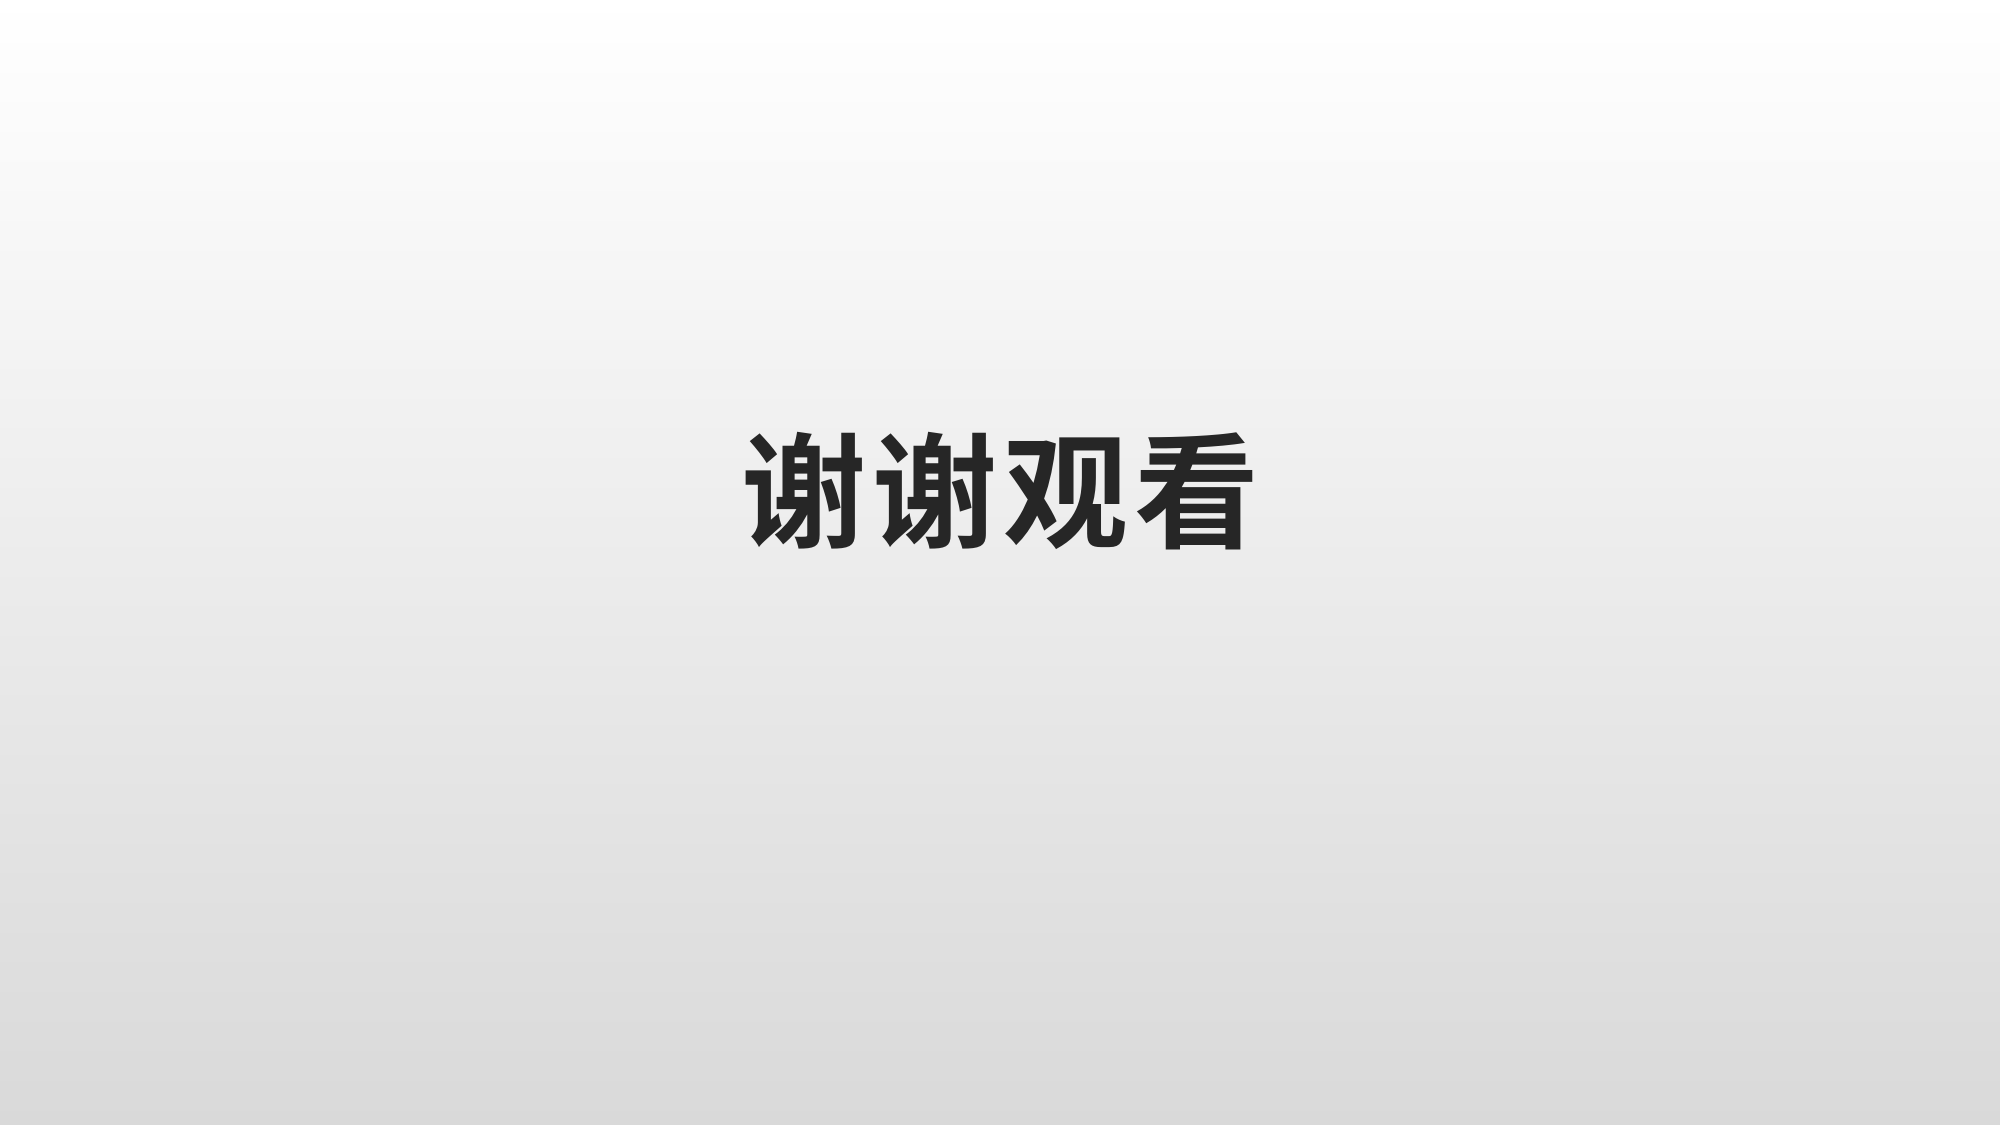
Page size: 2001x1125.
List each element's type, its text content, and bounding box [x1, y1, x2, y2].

title 谢谢观看 [196, 149, 1805, 572]
